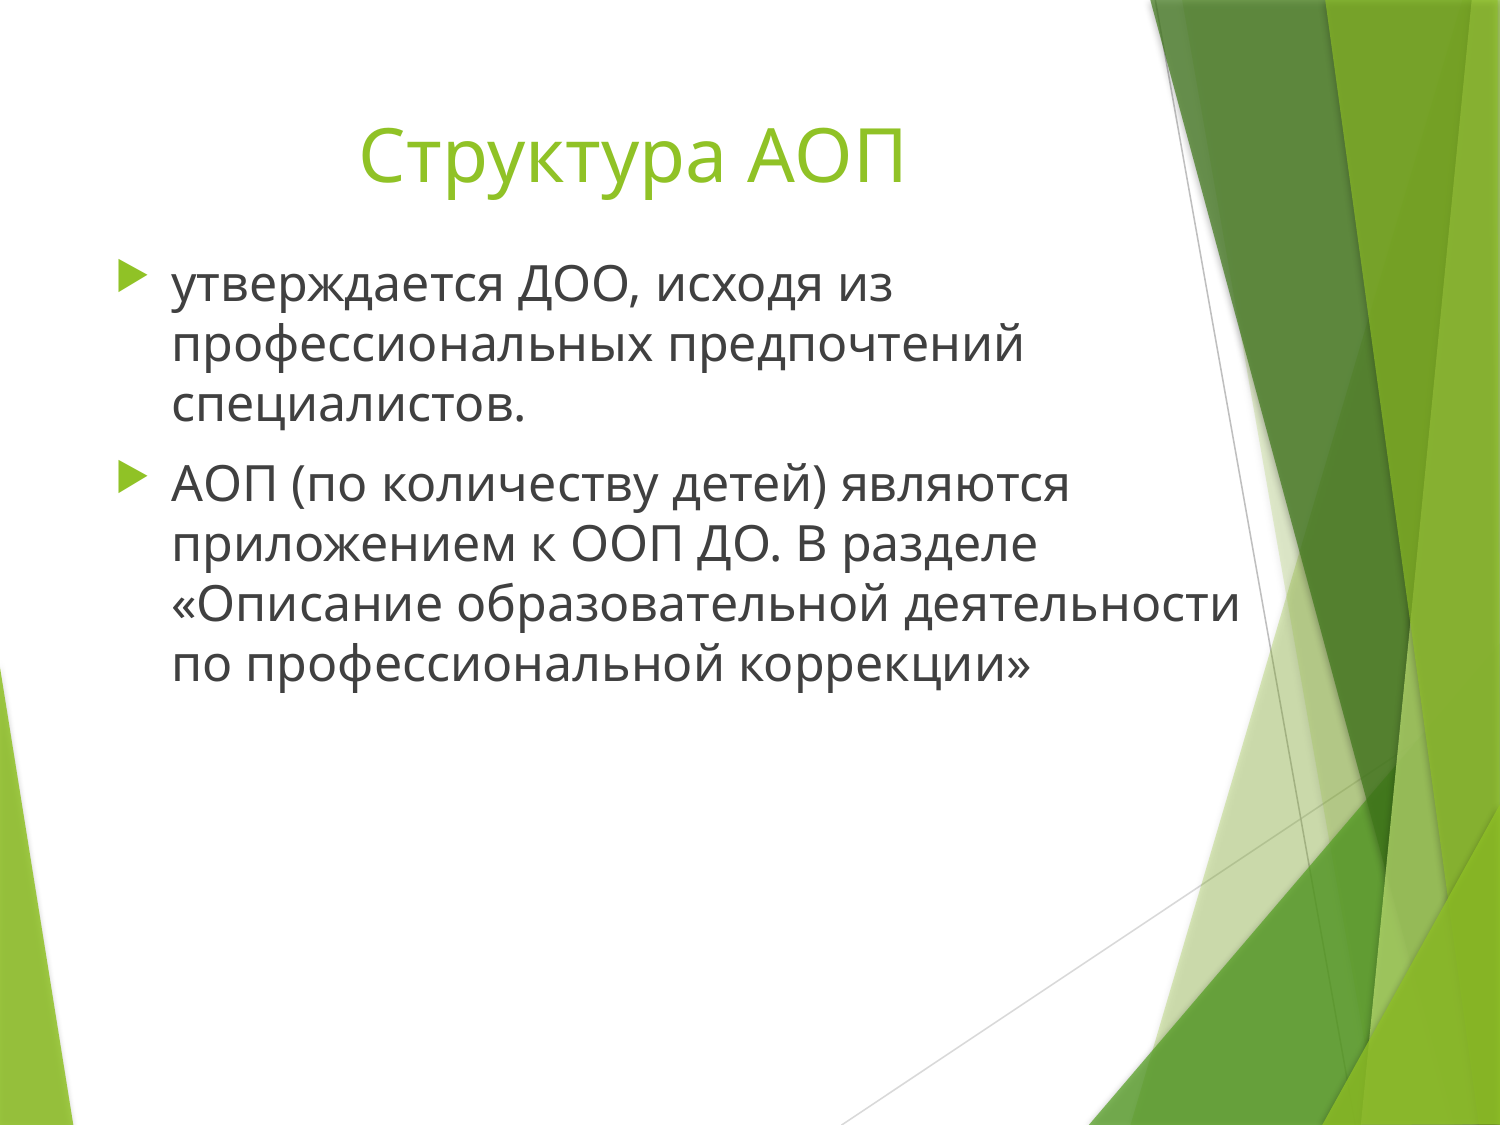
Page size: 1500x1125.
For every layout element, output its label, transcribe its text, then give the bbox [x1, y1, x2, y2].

title Структура АОП [99, 99, 1187, 232]
list утверждается ДОО, исходя из профессиональных предпочтений специалистов. АОП (по количеству детей) являются приложением к ООП ДО. В разделе «Описание образовательной деятельности по профессиональной коррекции» [99, 243, 1294, 905]
